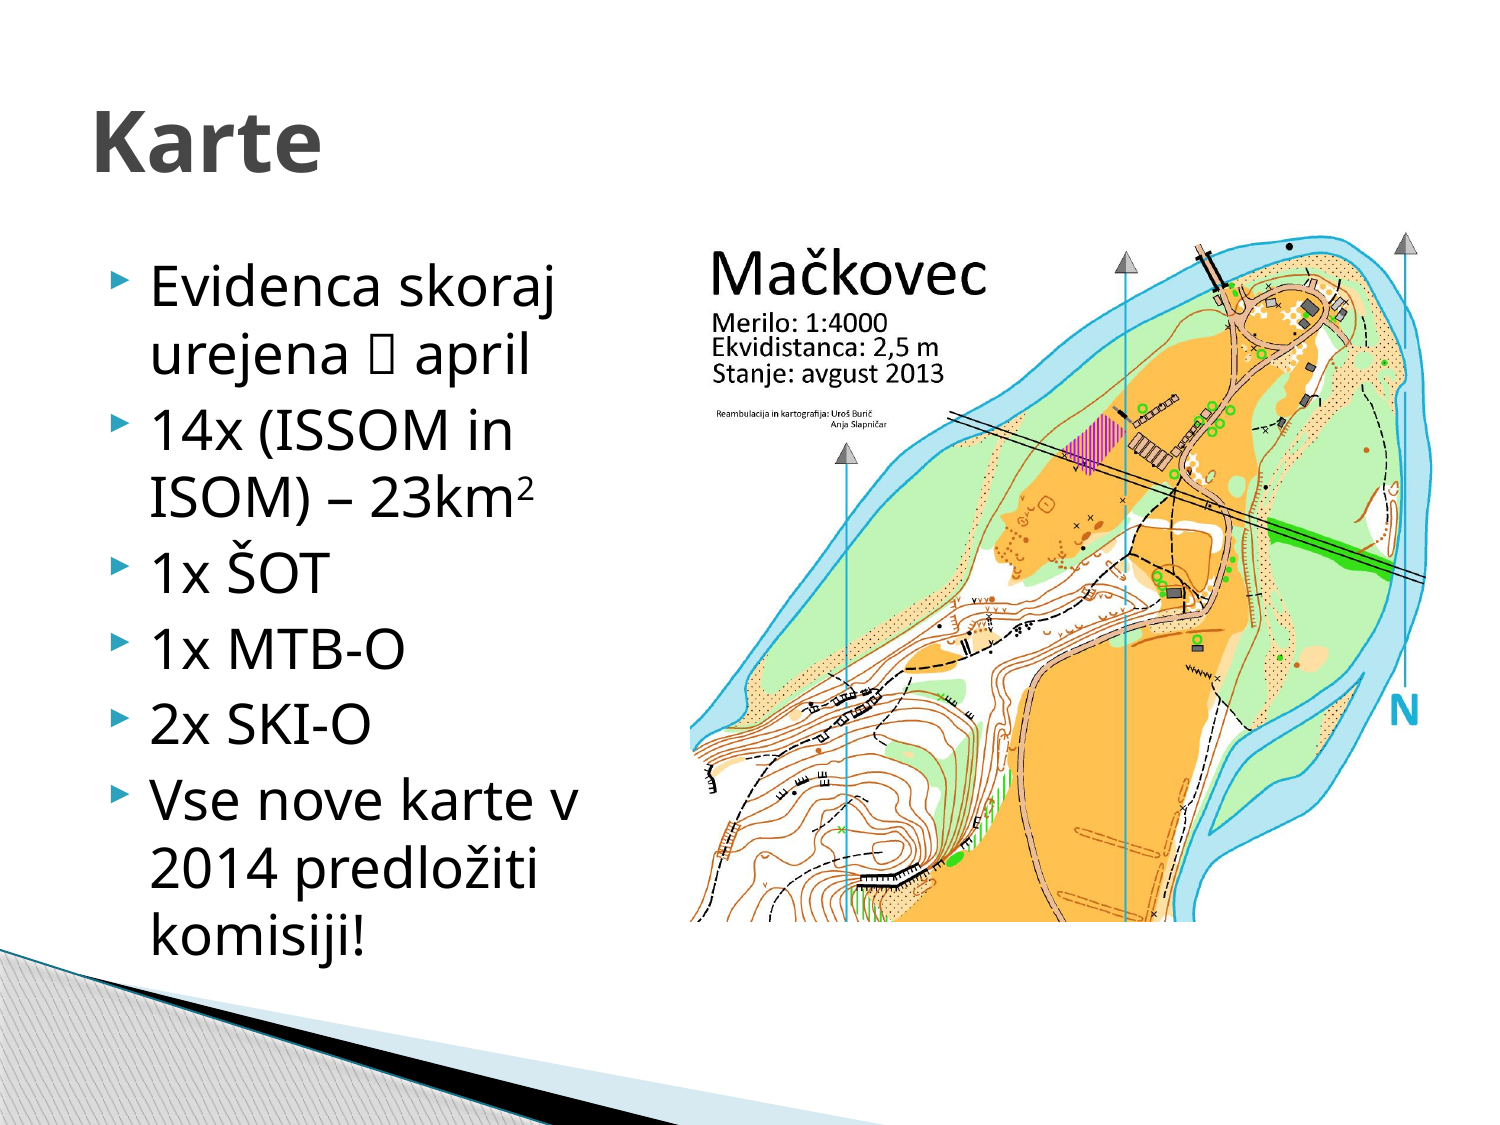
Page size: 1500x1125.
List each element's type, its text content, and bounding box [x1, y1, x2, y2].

picture [690, 200, 1446, 922]
title Karte [75, 45, 1425, 233]
list Evidenca skoraj urejena  april 14x (ISSOM in ISOM) – 23km2 1x ŠOT 1x MTB-O 2x SKI-O Vse nove karte v 2014 predložiti komisiji! [75, 243, 691, 986]
